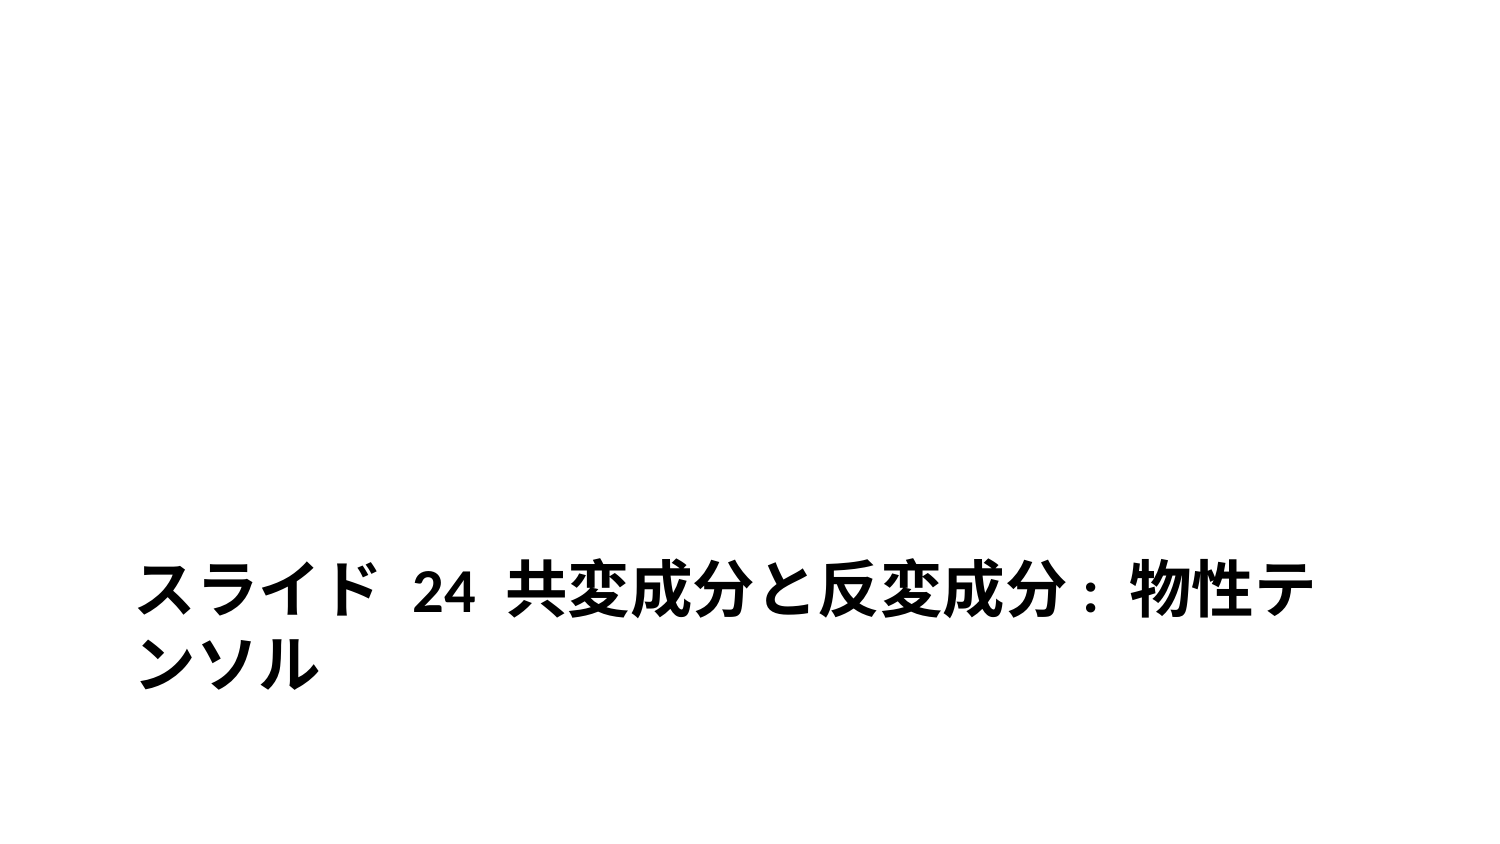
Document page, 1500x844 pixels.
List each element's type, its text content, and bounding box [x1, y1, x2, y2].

title スライド 24 共変成分と反変成分: 物性テンソル [118, 542, 1394, 710]
